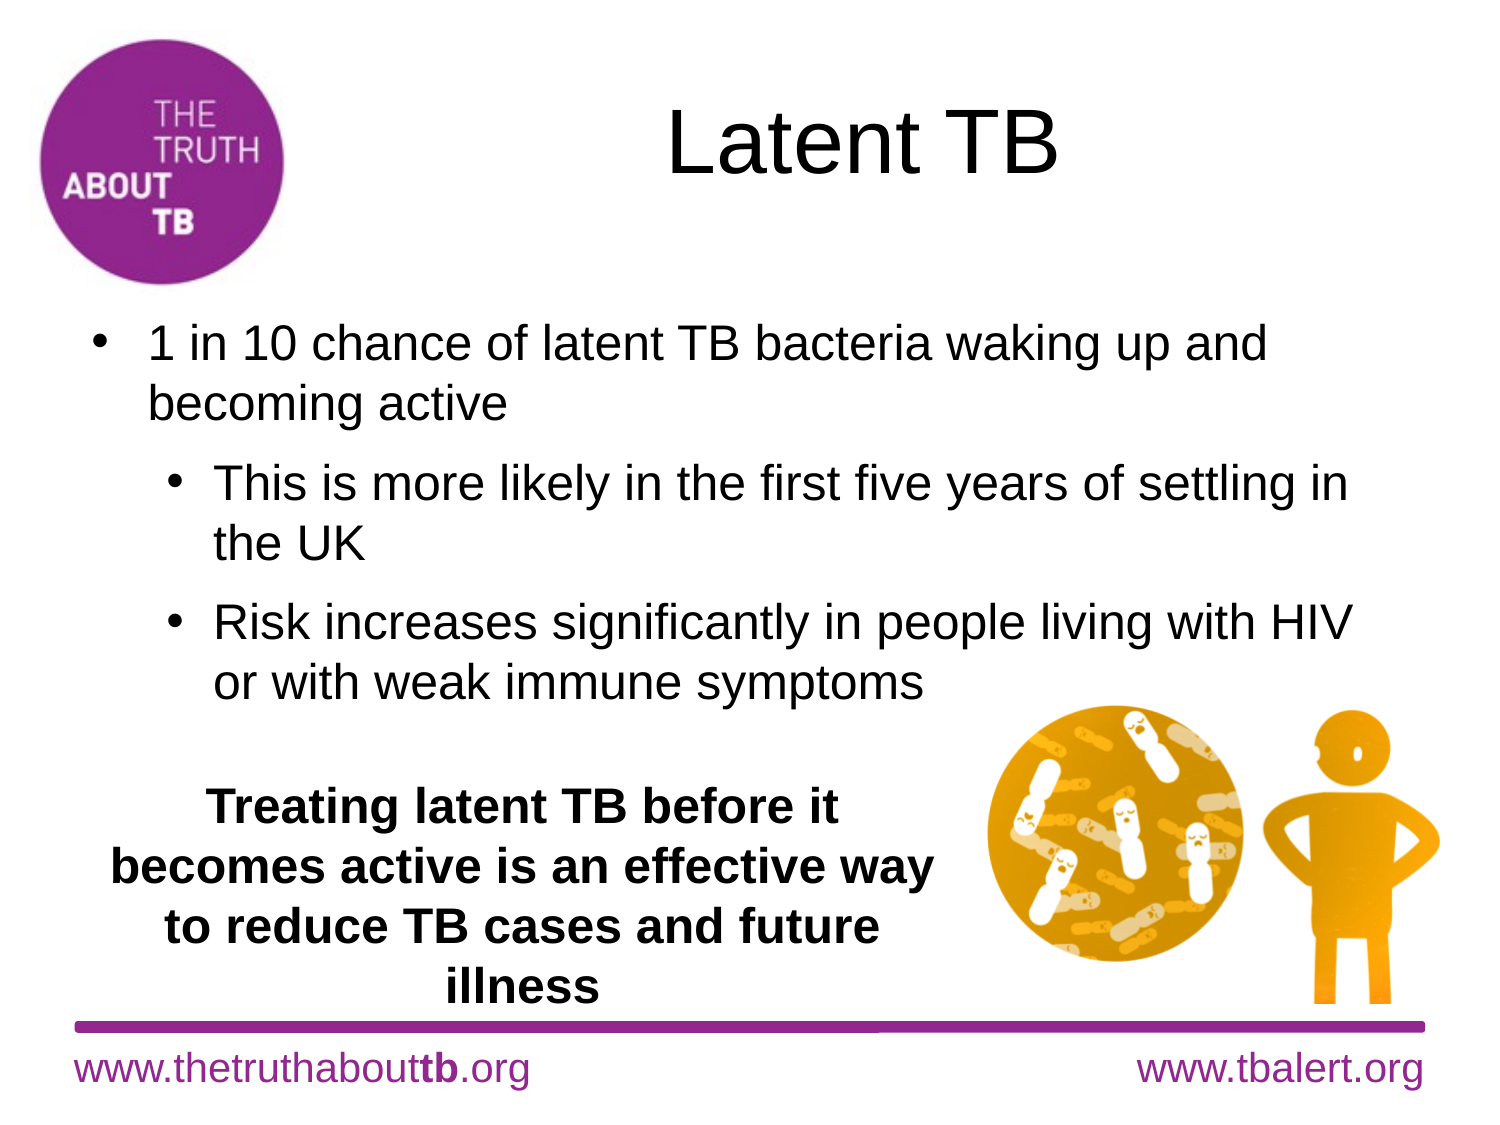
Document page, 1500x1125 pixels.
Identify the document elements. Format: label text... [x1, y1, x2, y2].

picture [29, 29, 295, 295]
text_box Treating latent TB before it becomes active is an effective way to reduce TB cases and future illness [76, 765, 963, 1021]
title Latent TB [301, 42, 1427, 231]
picture [962, 681, 1448, 1004]
text_box 1 in 10 chance of latent TB bacteria waking up and becoming active This is more likely in the first five years of settling in the UK Risk increases significantly in people living with HIV or with weak immune symptoms [76, 302, 1400, 718]
